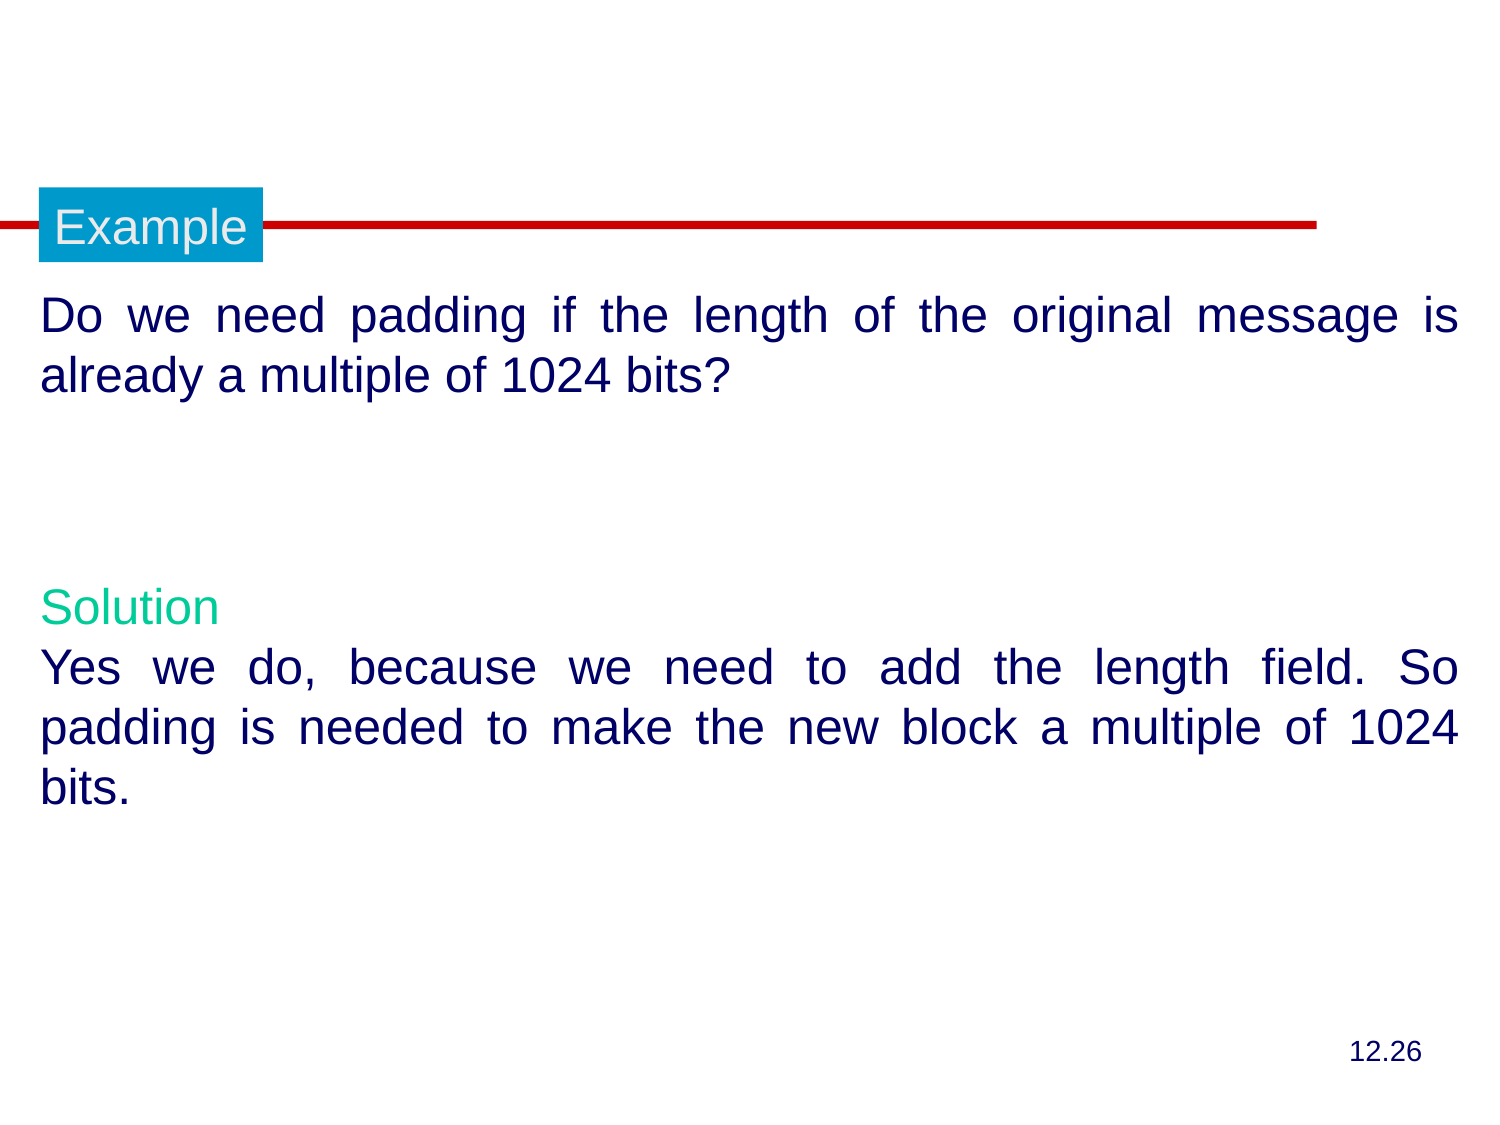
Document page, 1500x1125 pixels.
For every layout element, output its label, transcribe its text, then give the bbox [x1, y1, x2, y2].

slide_number 12.26 [1125, 1012, 1438, 1088]
text_box Solution Yes we do, because we need to add the length field. So padding is needed to make the new block a multiple of 1024 bits. [24, 567, 1475, 823]
text_box Example [38, 187, 263, 263]
text_box Do we need padding if the length of the original message is already a multiple of 1024 bits? [24, 275, 1475, 410]
